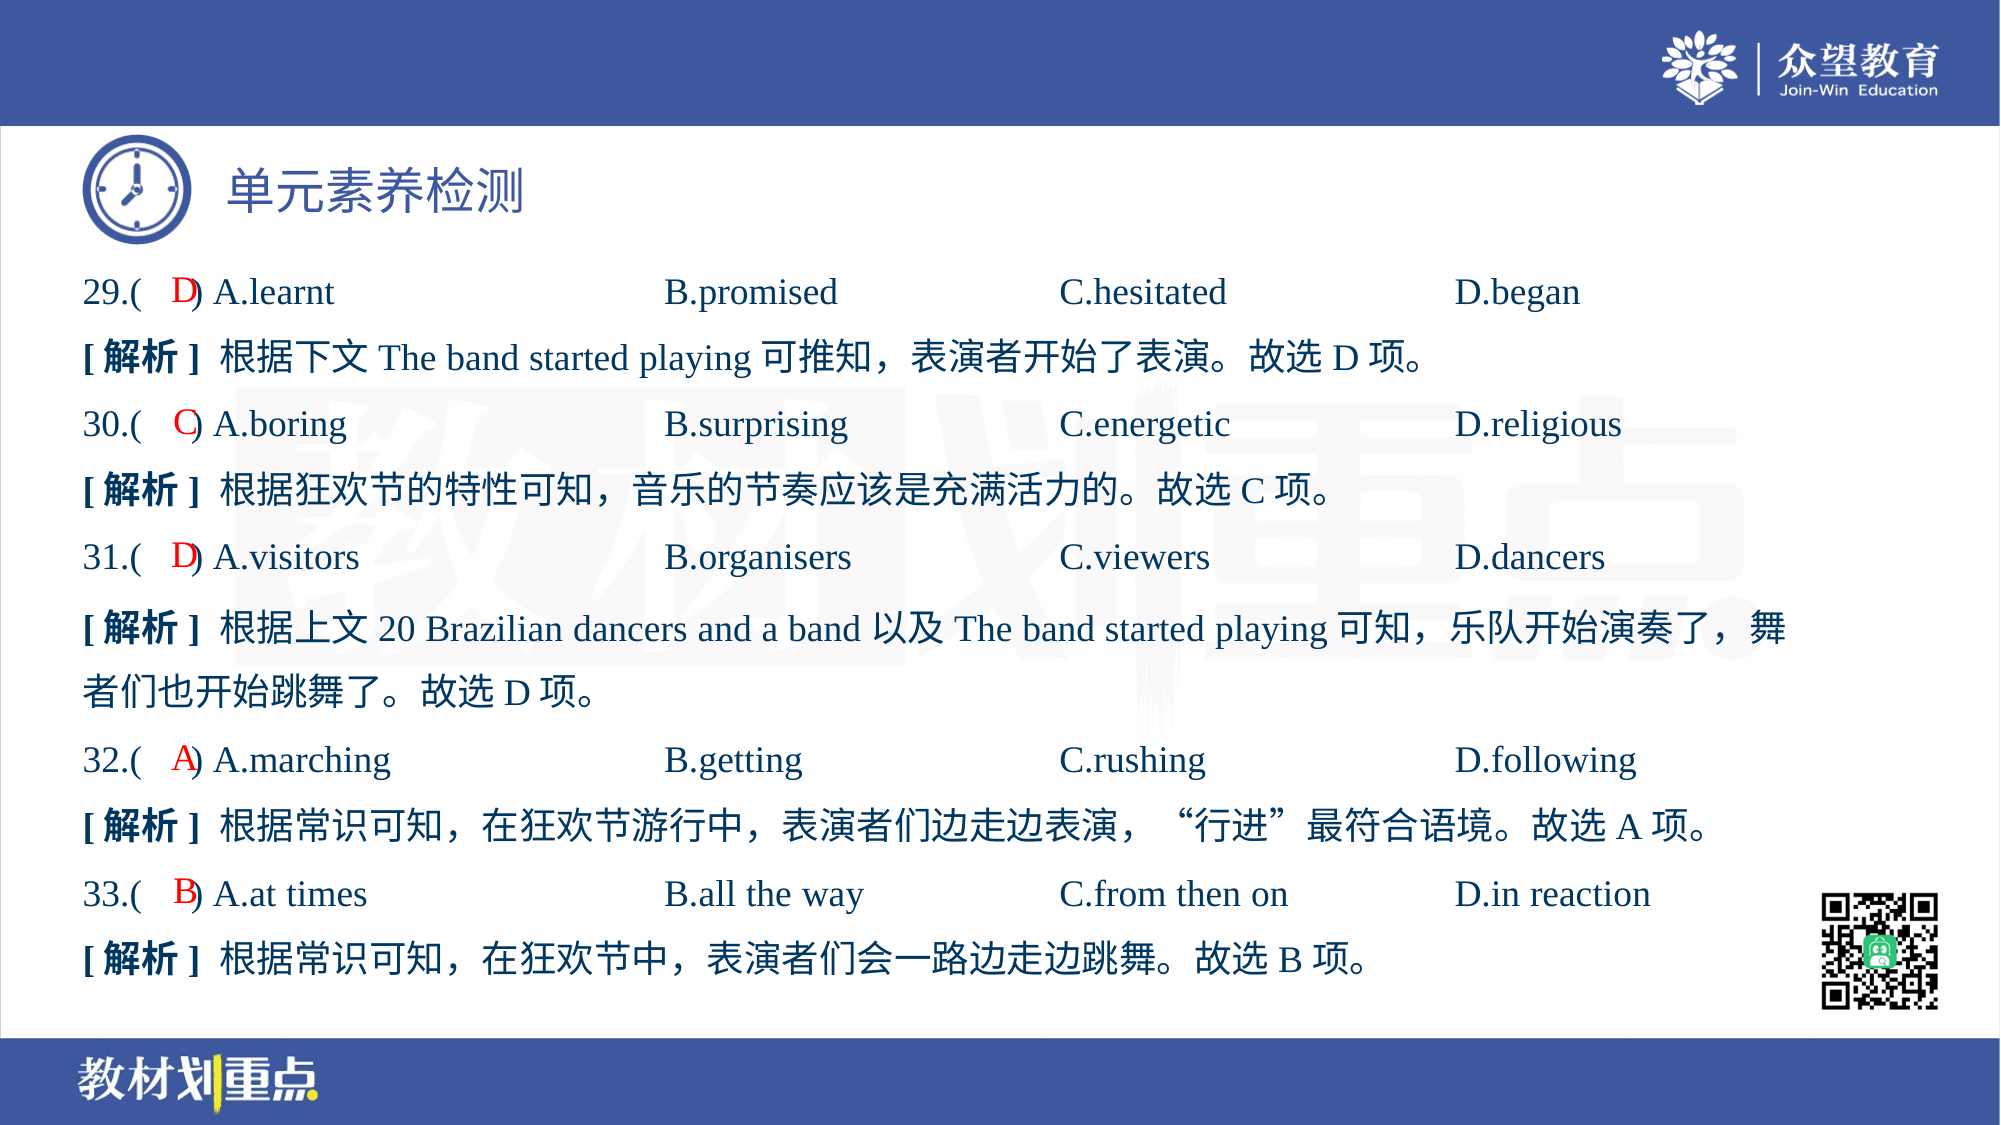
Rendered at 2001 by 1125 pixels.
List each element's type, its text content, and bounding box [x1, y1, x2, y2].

text_box [解析] 根据下文The band started playing可推知，表演者开始了表演。故选D项。 [82, 313, 1817, 371]
picture [0, 0, 2000, 1125]
text_box [解析] 根据常识可知，在狂欢节游行中，表演者们边走边表演，“行进”最符合语境。故选A项。 [82, 782, 1817, 840]
text_box D [157, 245, 212, 304]
text_box C [159, 377, 212, 436]
text_box 32.( ) A.marching B.getting C.rushing D.following [82, 715, 1817, 774]
text_box [解析] 根据常识可知，在狂欢节中，表演者们会一路边走边跳舞。故选B项。 [82, 915, 1817, 974]
text_box D [157, 510, 212, 569]
text_box [解析] 根据狂欢节的特性可知，音乐的节奏应该是充满活力的。故选C项。 [82, 446, 1817, 504]
text_box 29.( ) A.learnt B.promised C.hesitated D.began [82, 247, 1817, 306]
text_box A [157, 713, 212, 772]
text_box [解析] 根据上文20 Brazilian dancers and a band以及The band started playing可知，乐队开始演奏了，舞 者们也开始跳舞了。故选D项。 [82, 580, 1817, 707]
text_box 33.( ) A.at times B.all the way C.from then on D.in reaction [82, 848, 1817, 907]
text_box B [159, 846, 212, 905]
text_box 30.( ) A.boring B.surprising C.energetic D.religious [82, 379, 1817, 438]
text_box 31.( ) A.visitors B.organisers C.viewers D.dancers [82, 512, 1817, 571]
